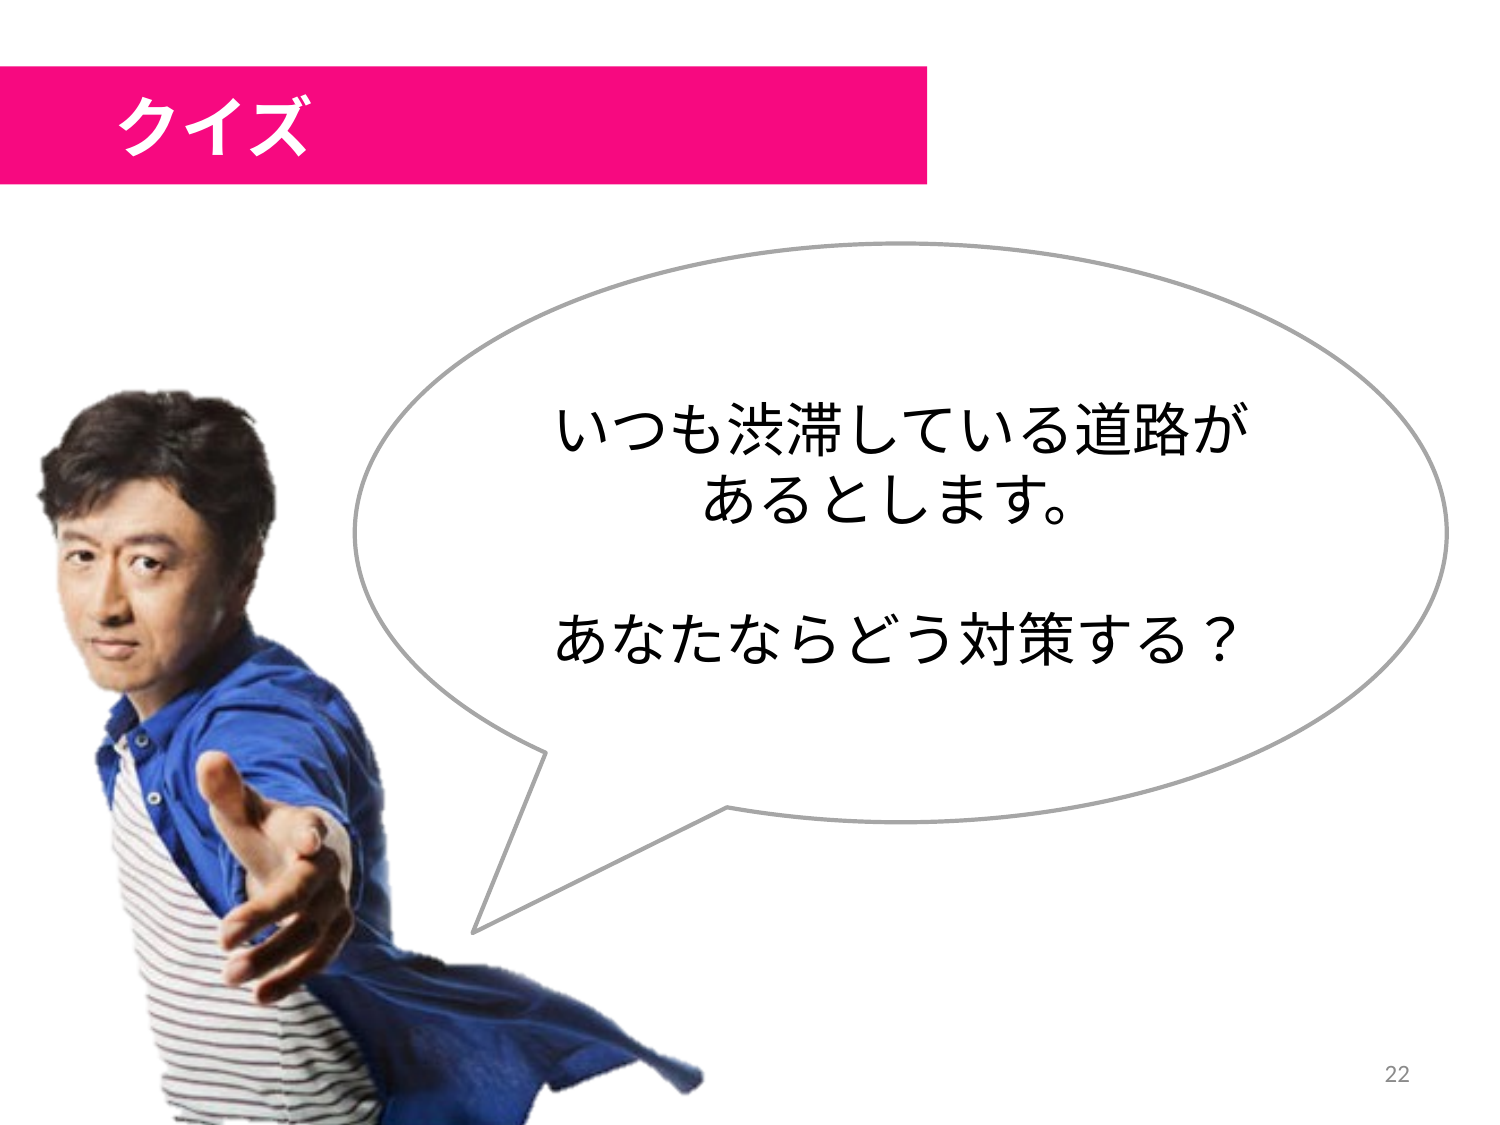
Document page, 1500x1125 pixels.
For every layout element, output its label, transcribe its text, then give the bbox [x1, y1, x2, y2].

slide_number 22 [1074, 1042, 1425, 1103]
text_box クイズ [0, 64, 929, 186]
text_box いつも渋滞している道路があるとします。 あなたならどう対策する？ [439, 241, 1449, 825]
picture [0, 376, 858, 1125]
